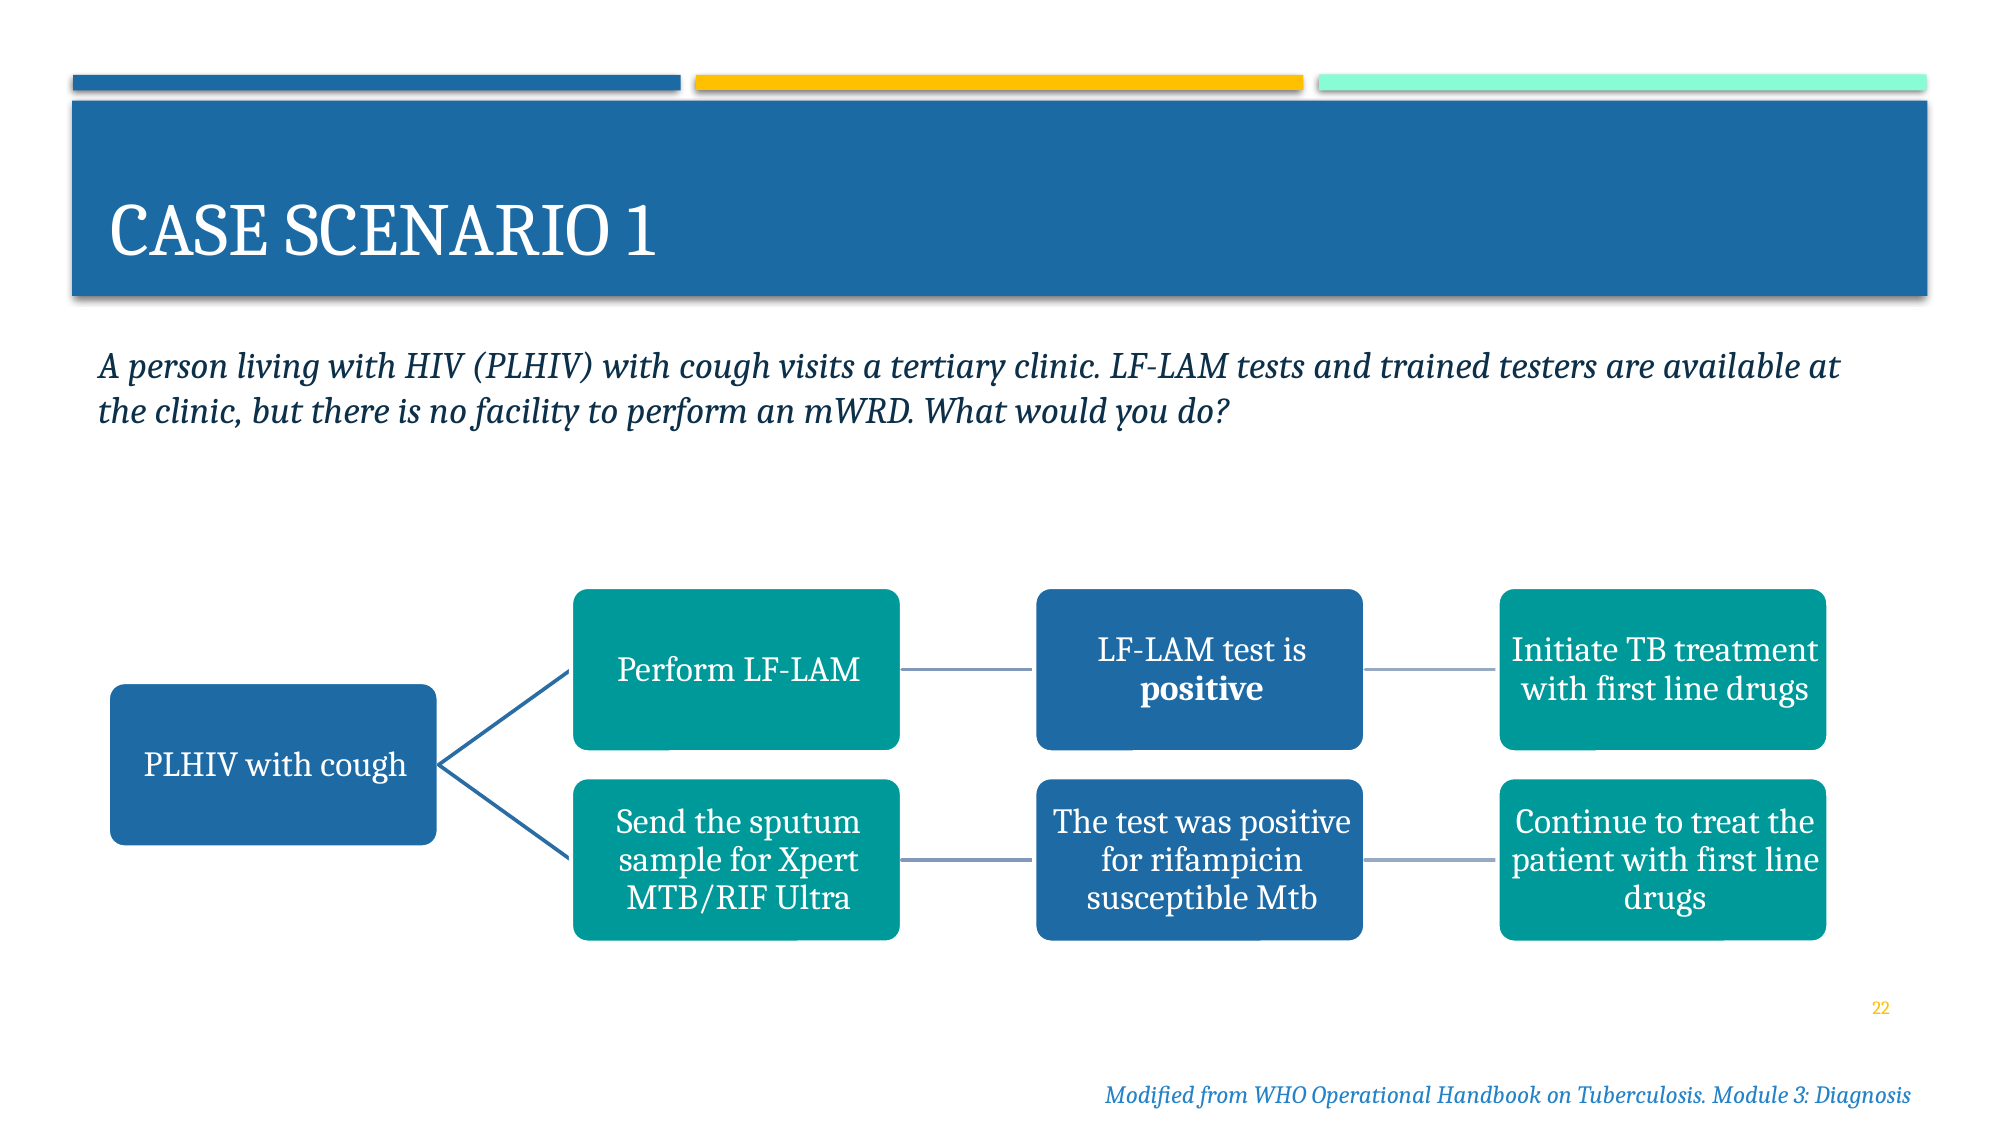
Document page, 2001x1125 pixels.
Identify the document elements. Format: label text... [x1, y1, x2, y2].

title Case scenario 1 [95, 112, 1881, 279]
slide_number 22 [1836, 977, 1905, 1037]
list A person living with HIV (PLHIV) with cough visits a tertiary clinic. LF-LAM tests and trained testers are available at the clinic, but there is no facility to perform an mWRD. What would you do? [83, 313, 1893, 523]
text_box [107, 453, 1830, 1076]
text_box Modified from WHO Operational Handbook on Tuberculosis. Module 3: Diagnosis [1089, 1071, 1928, 1117]
